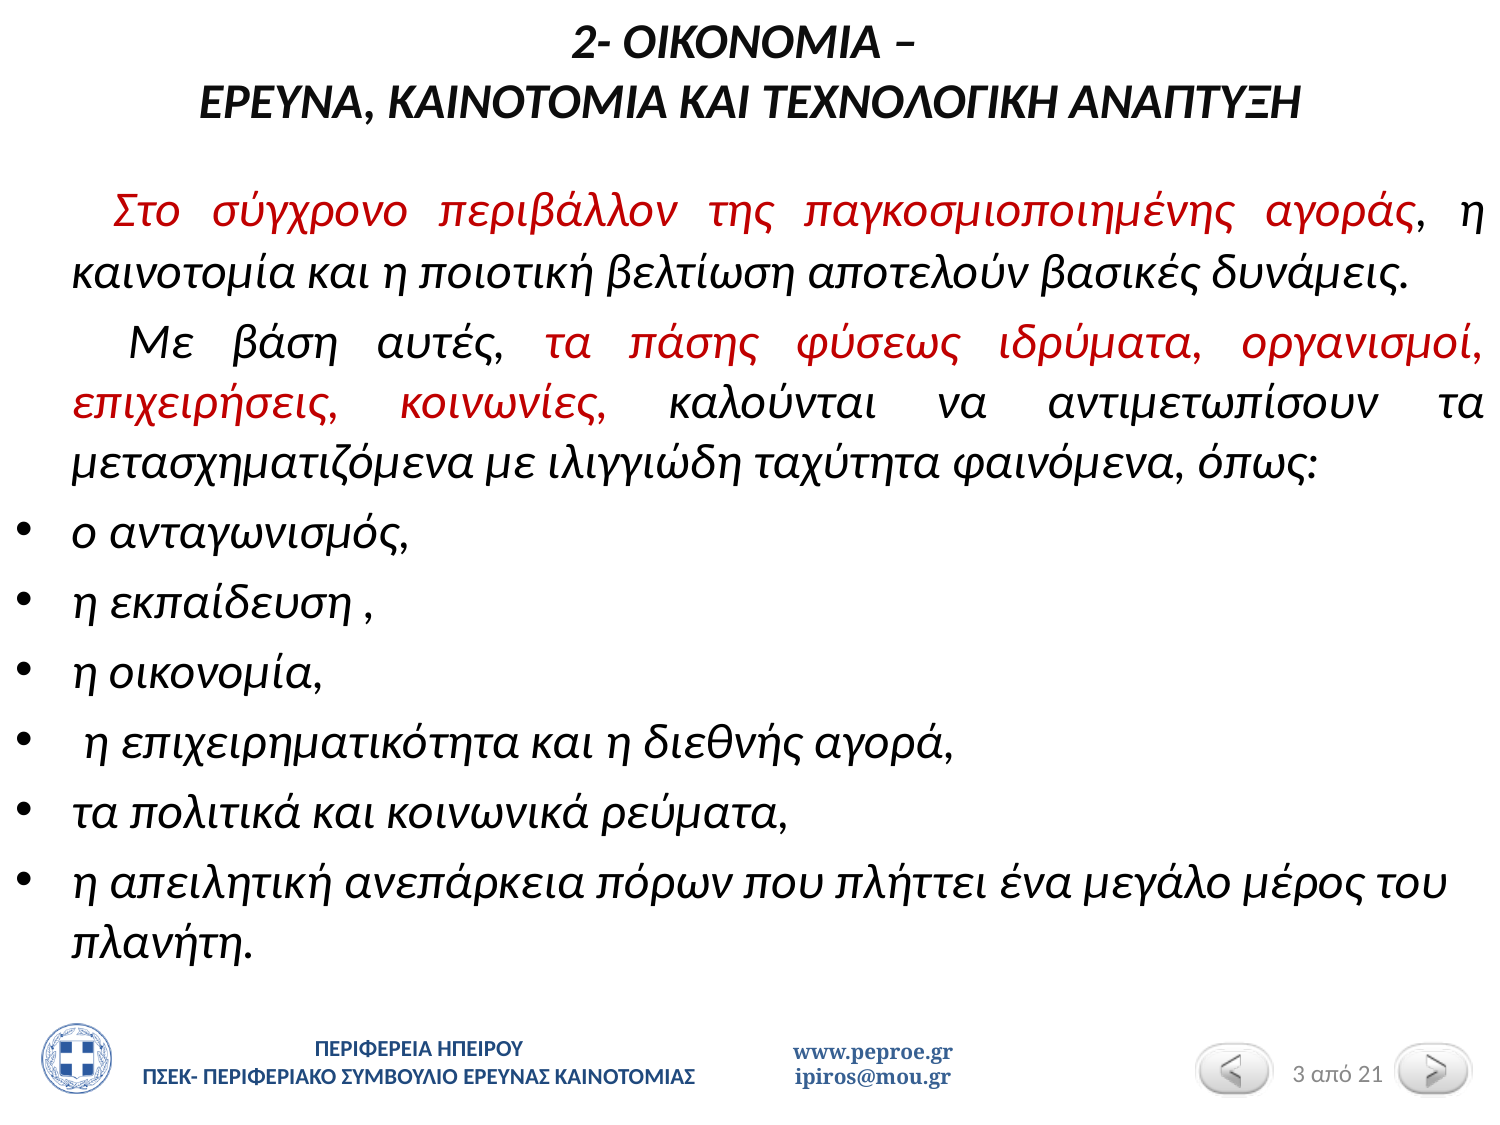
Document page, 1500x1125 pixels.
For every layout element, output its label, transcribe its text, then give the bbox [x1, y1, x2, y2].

picture [41, 1022, 112, 1094]
slide_number 3 από 21 [1277, 1042, 1389, 1103]
title 2- ΟΙΚΟΝΟΜΙΑ – ΕΡΕΥΝΑ, ΚΑΙΝΟΤΟΜΙΑ ΚΑΙ ΤΕΧΝΟΛΟΓΙΚΗ ΑΝΑΠΤΥΞΗ [0, 0, 1500, 138]
list Στο σύγχρονο περιβάλλον της παγκοσμιοποιημένης αγοράς, η καινοτομία και η ποιοτική βελτίωση αποτελούν βασικές δυνάμεις. Με βάση αυτές, τα πάσης φύσεως ιδρύματα, οργανισμοί, επιχειρήσεις, κοινωνίες, καλούνται να αντιμετωπίσουν τα μετασχηματιζόμενα με ιλιγγιώδη ταχύτητα φαινόμενα, όπως: ο ανταγωνισμός, η εκπαίδευση , η οικονομία, η επιχειρηματικότητα και η διεθνής αγορά, τα πολιτικά και κοινωνικά ρεύματα, η απειλητική ανεπάρκεια πόρων που πλήττει ένα μεγάλο μέρος του πλανήτη. [0, 160, 1500, 977]
text_box www.peproe.gr ipiros@mou.gr [691, 1031, 1055, 1096]
picture [1195, 1031, 1274, 1110]
text_box ΠΕΡΙΦΕΡΕΙΑ ΗΠΕΙΡΟΥ ΠΣΕΚ- ΠΕΡΙΦΕΡΙΑΚΟ ΣΥΜΒΟΥΛΙΟ ΕΡΕΥΝΑΣ ΚΑΙΝΟΤΟΜΙΑΣ [116, 1026, 727, 1097]
picture [1394, 1031, 1473, 1110]
